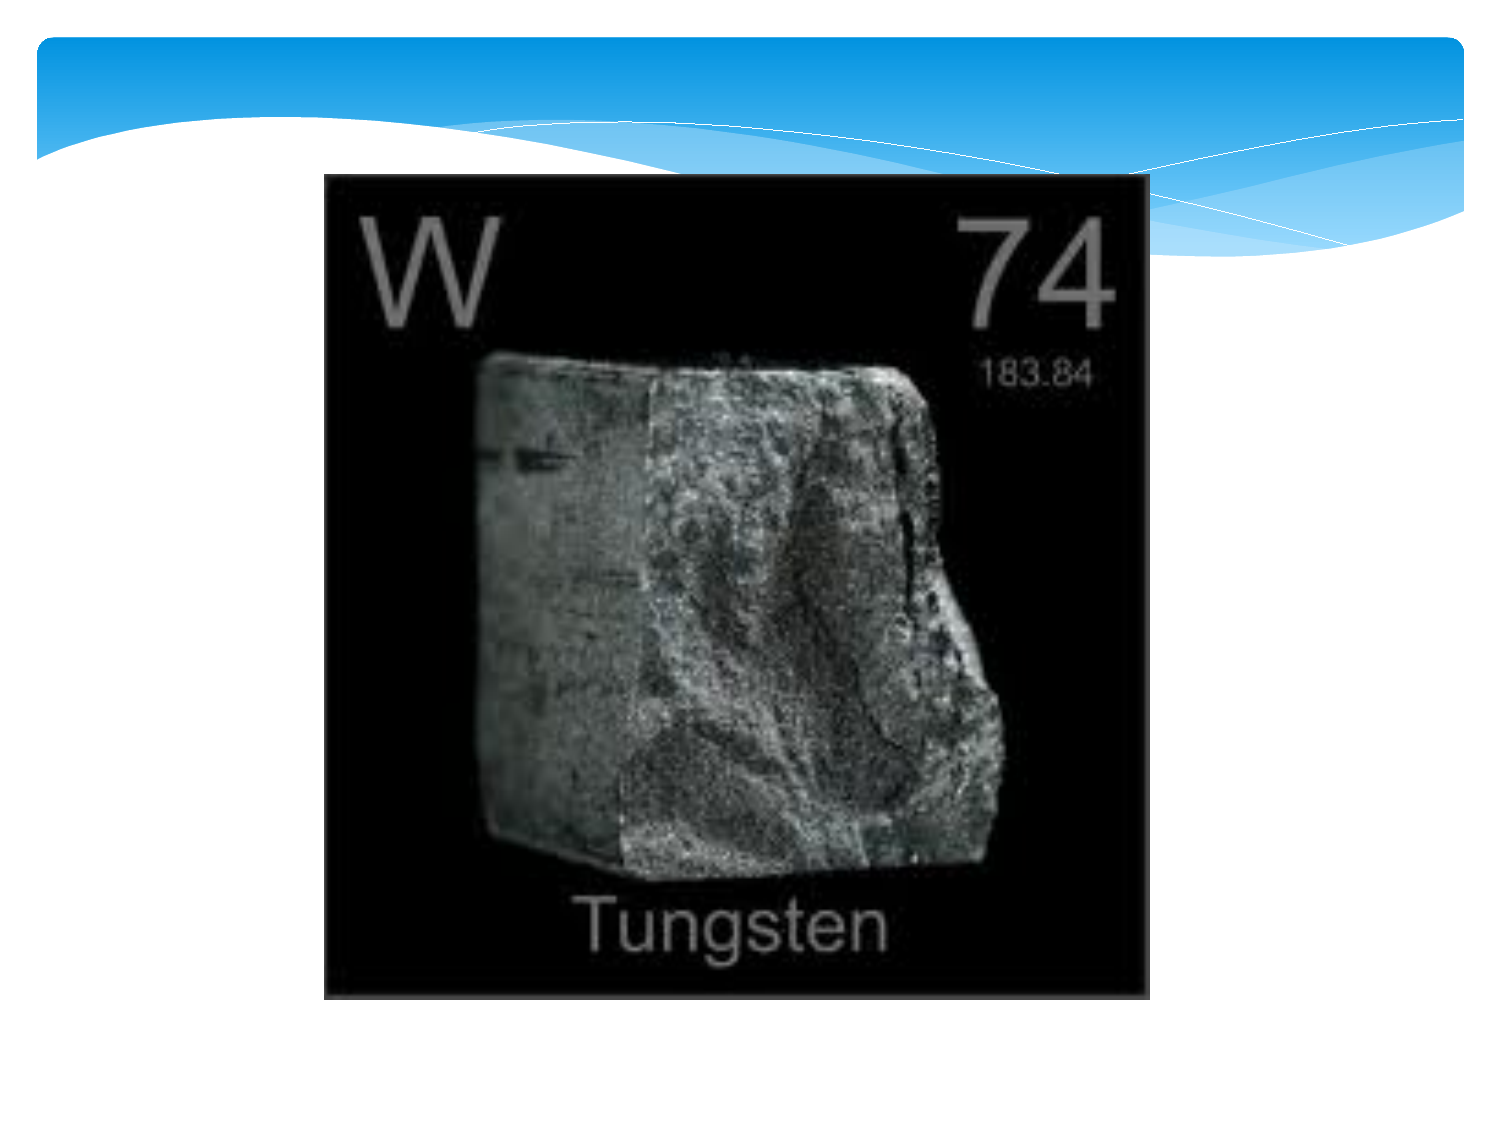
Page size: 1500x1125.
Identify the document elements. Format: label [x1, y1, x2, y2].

picture [324, 174, 1151, 1001]
